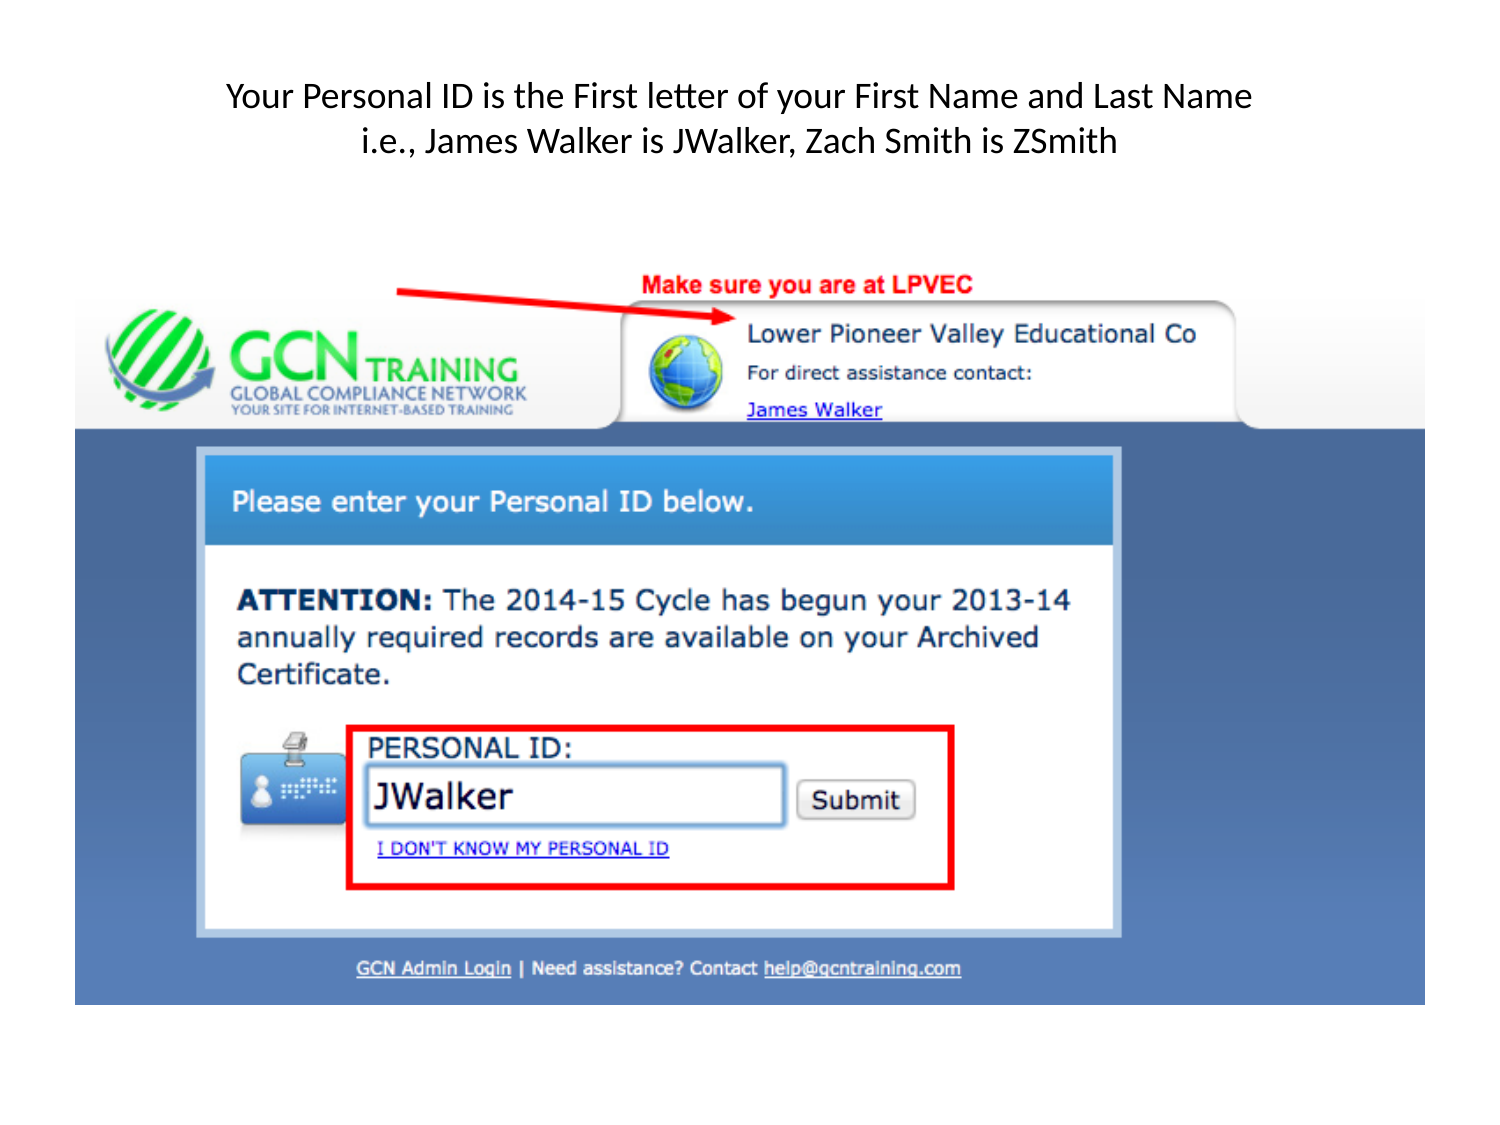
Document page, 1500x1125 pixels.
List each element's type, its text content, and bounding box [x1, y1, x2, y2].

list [74, 262, 1426, 1006]
text_box Your Personal ID is the First letter of your First Name and Last Name i.e., James Walker is JWalker, Zach Smith is ZSmith [93, 63, 1387, 169]
